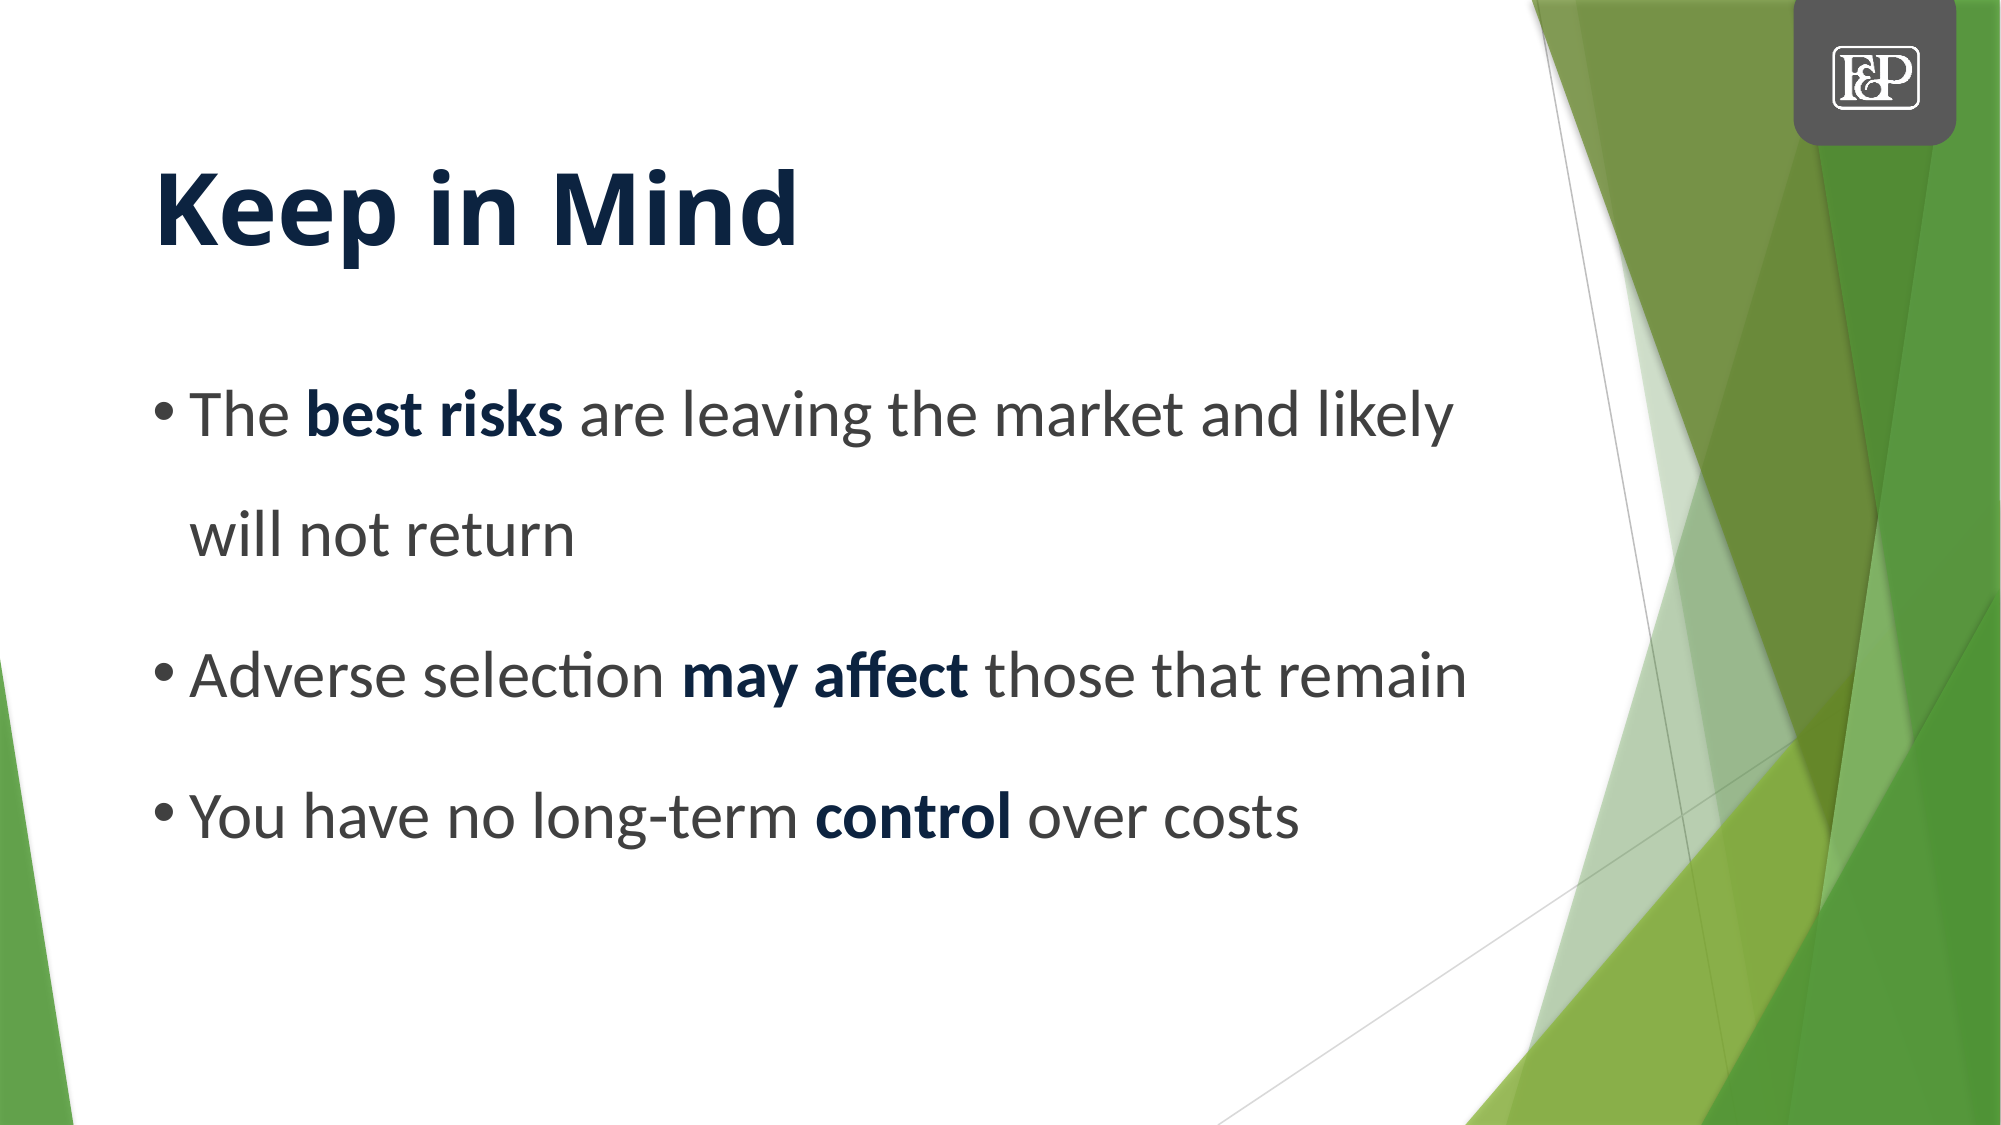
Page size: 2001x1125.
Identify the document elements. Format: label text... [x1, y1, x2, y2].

text_box The best risks are leaving the market and likely will not return Adverse selection may affect those that remain You have no long-term control over costs [144, 329, 1549, 1005]
picture [1818, 30, 1927, 122]
text_box [1791, 0, 1958, 148]
text_box Keep in Mind [137, 104, 1863, 323]
